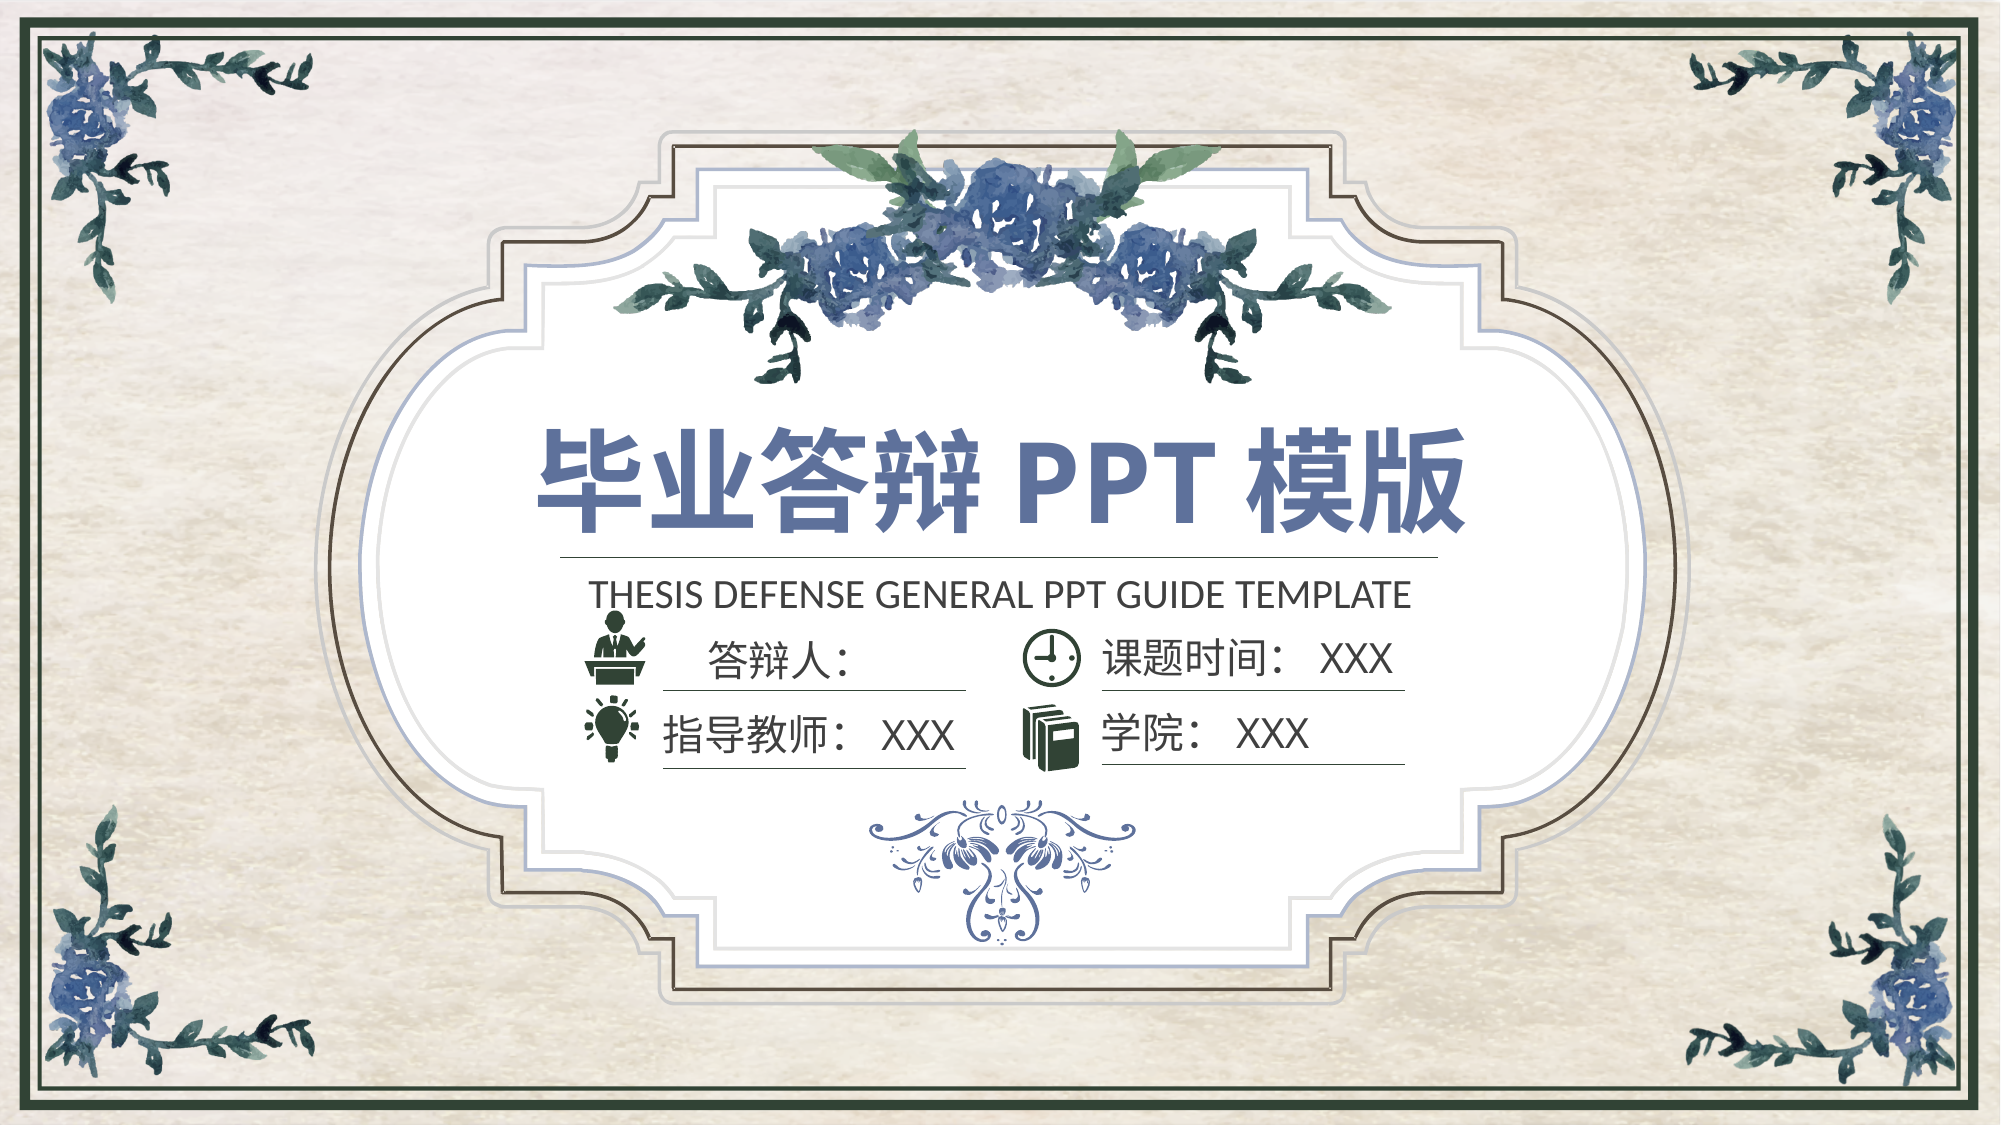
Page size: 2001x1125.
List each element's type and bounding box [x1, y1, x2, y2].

picture [613, 129, 1392, 384]
text_box [1563, 16, 1979, 1111]
text_box [865, 798, 1139, 947]
text_box [1563, 35, 1962, 1092]
text_box [36, 35, 437, 1092]
picture [0, 0, 564, 1125]
text_box [584, 695, 640, 763]
picture [1440, 0, 2001, 1125]
text_box [19, 16, 437, 1111]
text_box [564, 0, 1440, 1125]
